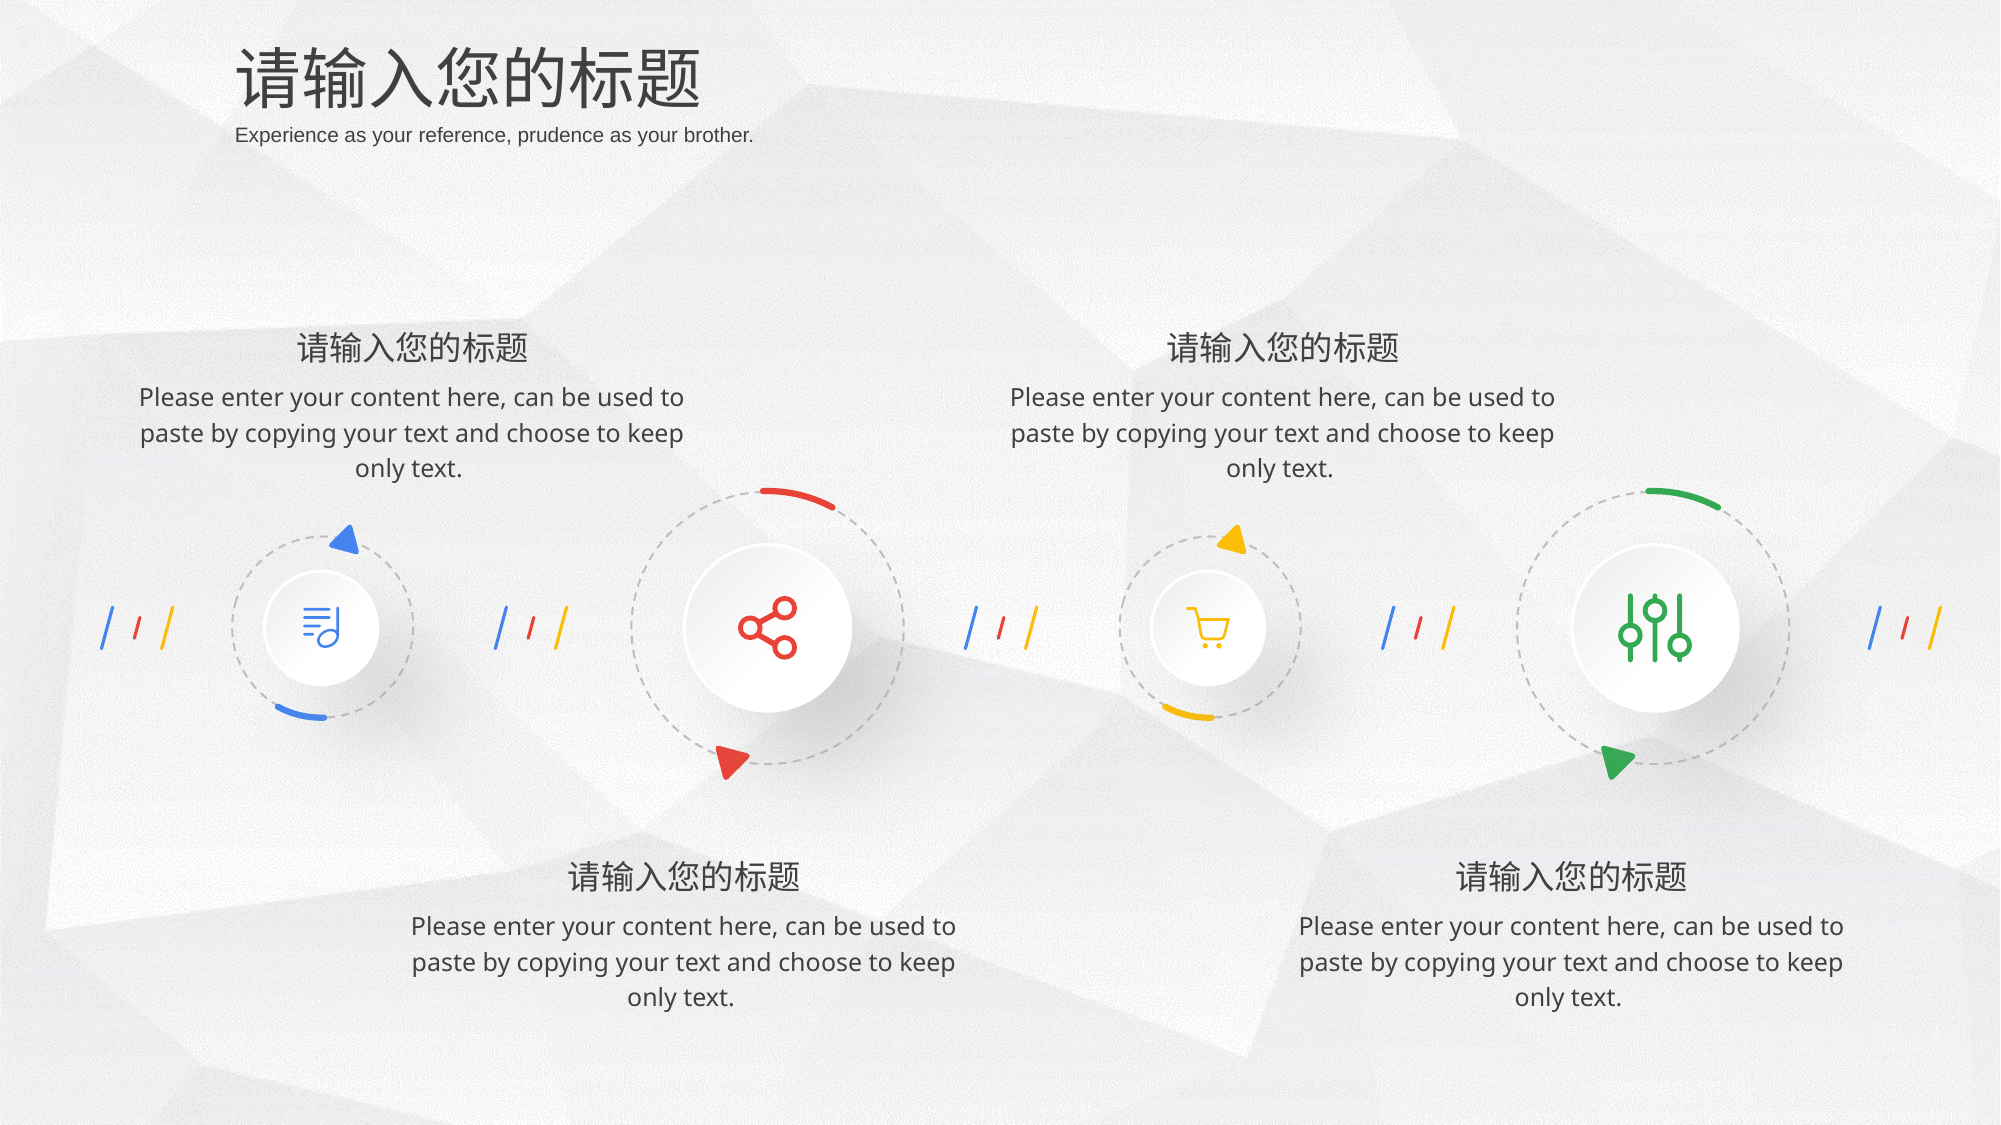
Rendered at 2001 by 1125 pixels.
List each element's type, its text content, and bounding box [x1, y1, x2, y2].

text_box Please enter your content here, can be used to paste by copying your text and choose to keep only text. [994, 367, 1572, 491]
text_box Experience as your reference, prudence as your brother. [220, 108, 871, 154]
text_box 请输入您的标题 [232, 319, 593, 375]
text_box 请输入您的标题 [1103, 319, 1464, 375]
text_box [208, 513, 437, 741]
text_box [500, 606, 562, 650]
text_box 请输入您的标题 [504, 848, 865, 904]
picture [0, 0, 2001, 1125]
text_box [1096, 513, 1325, 741]
text_box 请输入您的标题 [1391, 848, 1752, 904]
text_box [1388, 606, 1449, 650]
text_box Please enter your content here, can be used to paste by copying your text and choose to keep only text. [1283, 896, 1861, 1020]
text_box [1874, 606, 1935, 650]
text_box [970, 606, 1032, 650]
text_box 请输入您的标题 [220, 29, 738, 108]
text_box Please enter your content here, can be used to paste by copying your text and choose to keep only text. [123, 367, 701, 491]
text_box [1480, 455, 1826, 801]
text_box Please enter your content here, can be used to paste by copying your text and choose to keep only text. [395, 896, 973, 1020]
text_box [594, 455, 940, 801]
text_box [107, 606, 168, 650]
